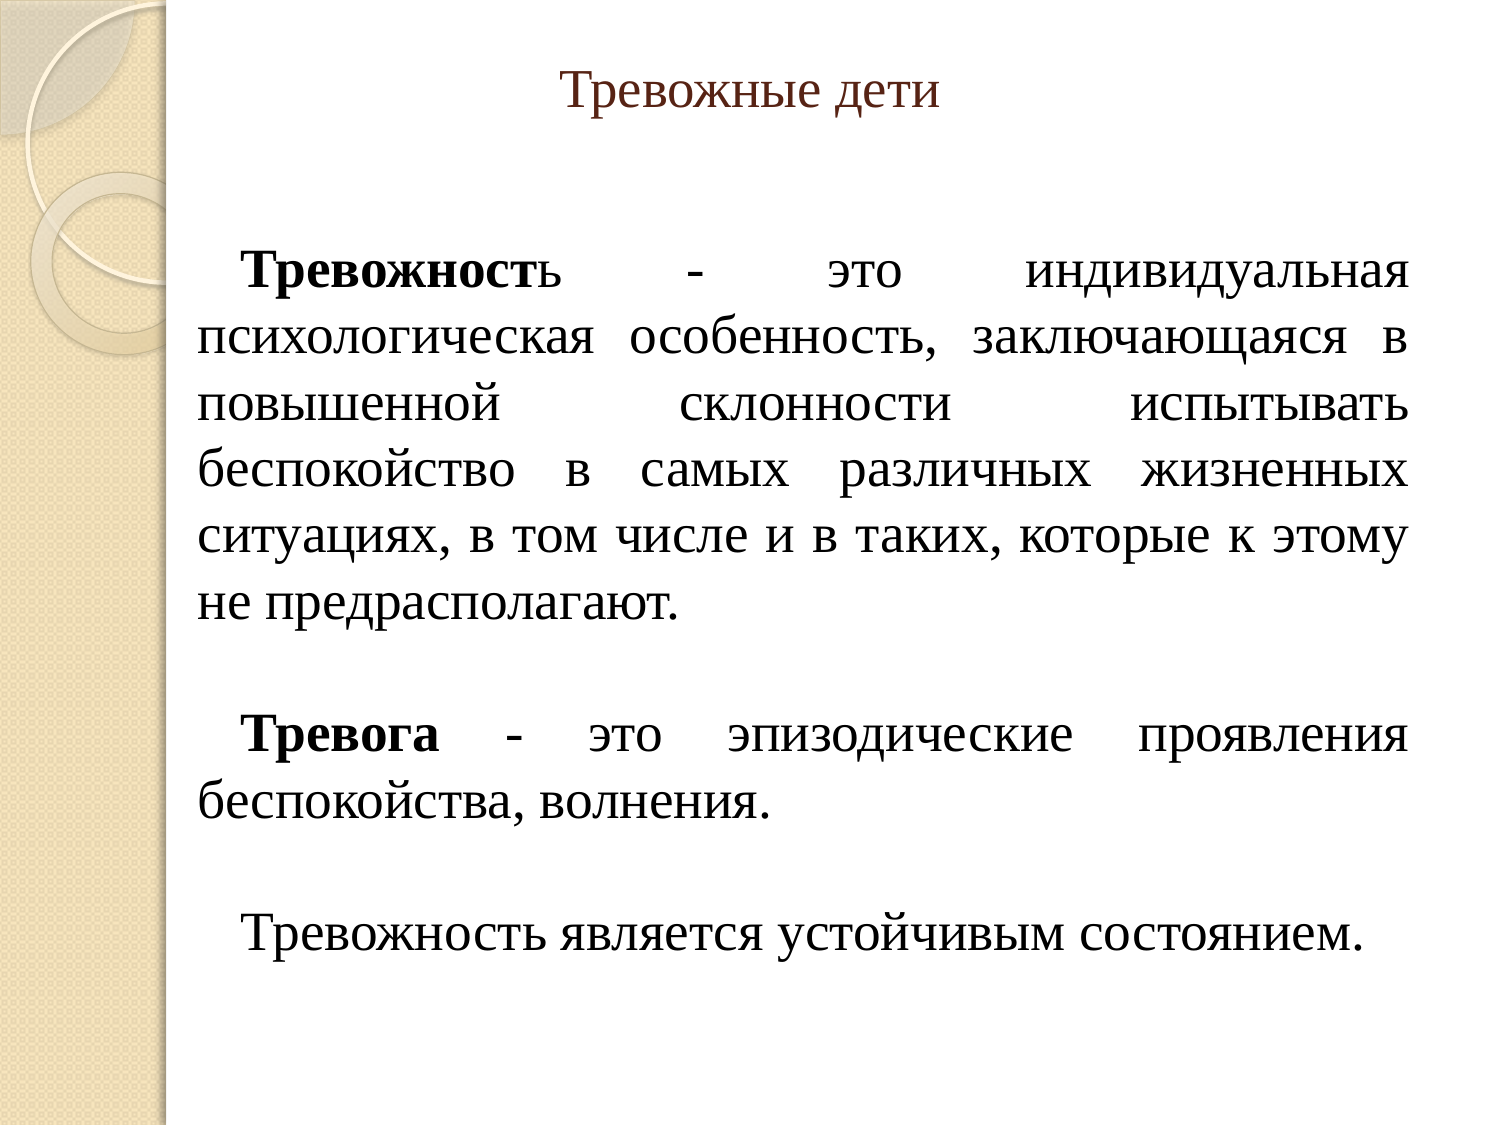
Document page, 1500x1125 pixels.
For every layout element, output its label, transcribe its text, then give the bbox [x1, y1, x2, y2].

list Тревожность - это индивидуальная психологическая особенность, заключающаяся в повышенной склонности испытывать беспокойство в самых различных жизненных ситуациях, в том числе и в таких, которые к этому не предрасполагают. Тревога - это эпизодические проявления беспокойства, волнения. Тревожность является устойчивым состоянием. [183, 148, 1425, 986]
title Тревожные дети [75, 45, 1425, 126]
